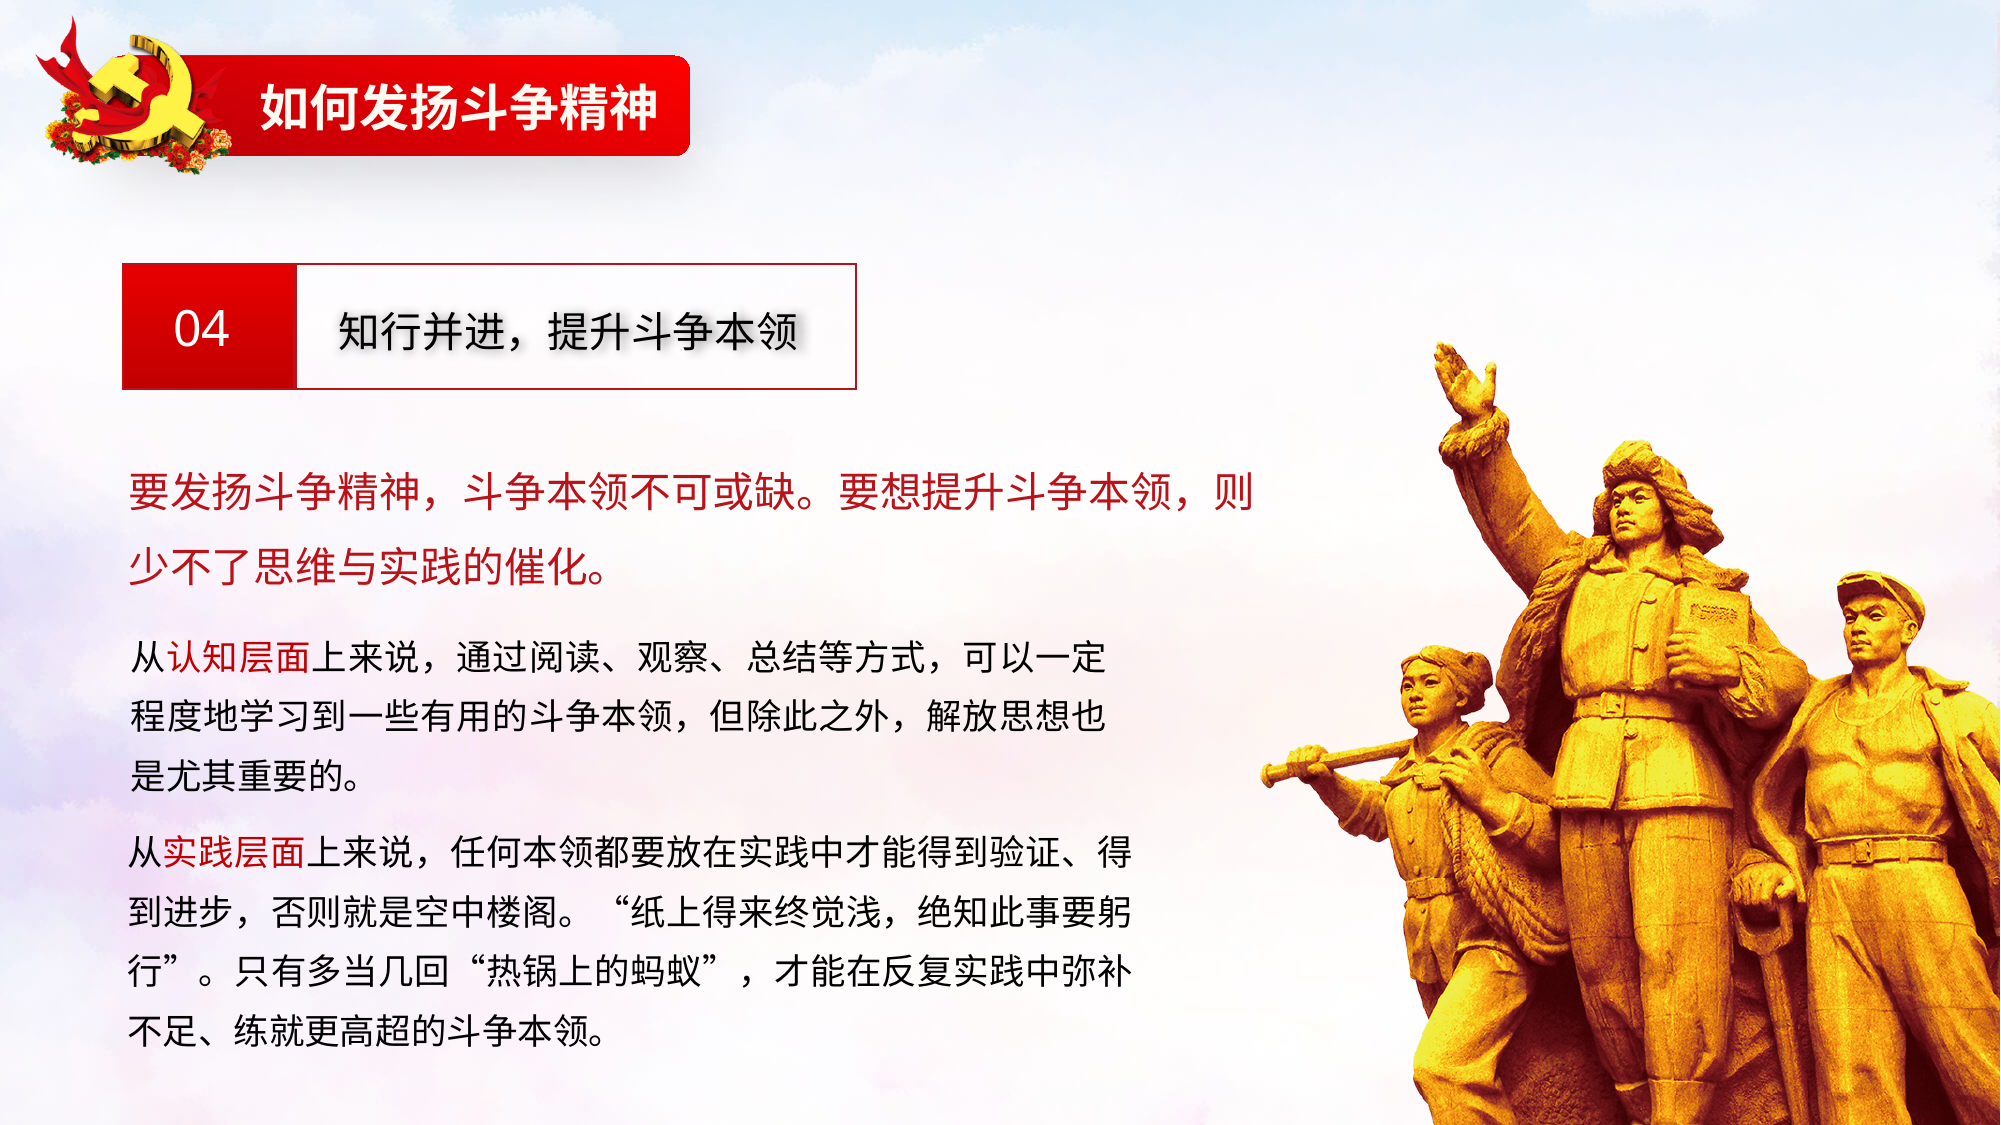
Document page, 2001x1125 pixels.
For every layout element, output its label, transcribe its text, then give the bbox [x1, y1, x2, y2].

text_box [296, 264, 857, 390]
picture [0, 0, 2000, 1125]
text_box 从实践层面上来说，任何本领都要放在实践中才能得到验证、得到进步，否则就是空中楼阁。“纸上得来终觉浅，绝知此事要躬行”。只有多当几回“热锅上的蚂蚁”，才能在反复实践中弥补不足、练就更高超的斗争本领。 [112, 805, 1148, 1059]
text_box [35, 15, 690, 175]
text_box 从认知层面上来说，通过阅读、观察、总结等方式，可以一定程度地学习到一些有用的斗争本领，但除此之外，解放思想也是尤其重要的。 [115, 610, 1122, 804]
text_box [122, 264, 294, 390]
text_box 要发扬斗争精神，斗争本领不可或缺。要想提升斗争本领，则少不了思维与实践的催化。 [113, 433, 1260, 599]
